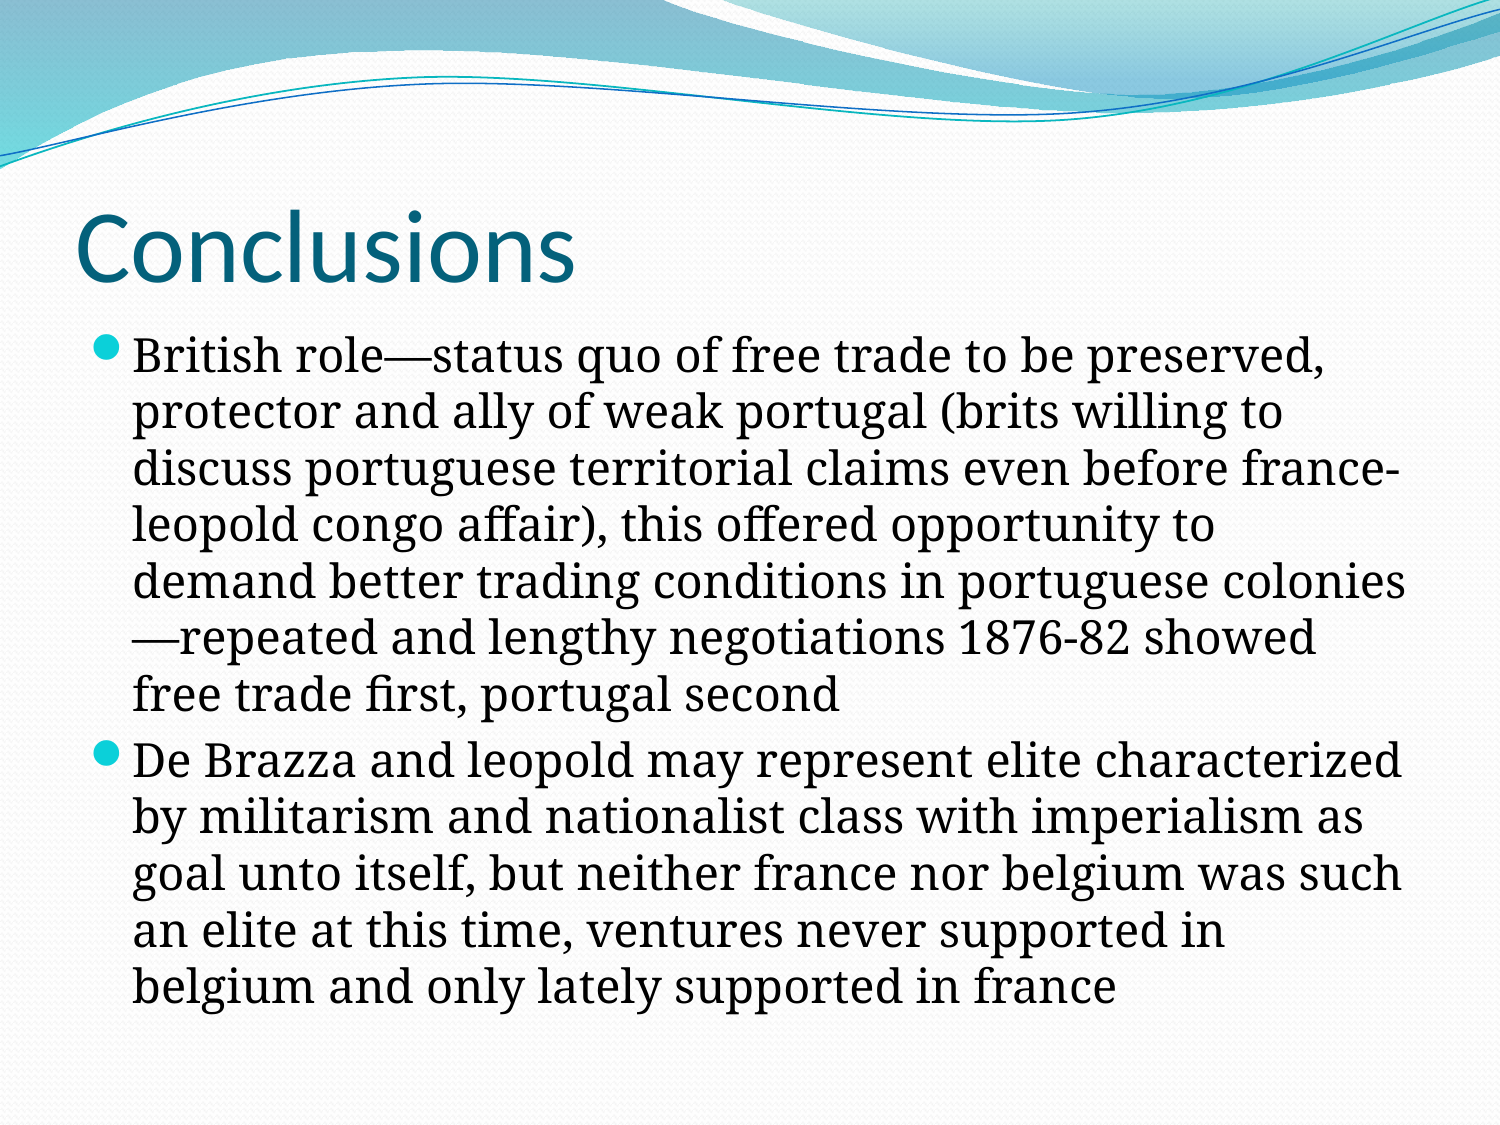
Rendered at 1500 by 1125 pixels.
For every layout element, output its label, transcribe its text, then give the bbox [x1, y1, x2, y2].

title Conclusions [75, 115, 1425, 303]
list British role—status quo of free trade to be preserved, protector and ally of weak portugal (brits willing to discuss portuguese territorial claims even before france-leopold congo affair), this offered opportunity to demand better trading conditions in portuguese colonies—repeated and lengthy negotiations 1876-82 showed free trade first, portugal second De Brazza and leopold may represent elite characterized by militarism and nationalist class with imperialism as goal unto itself, but neither france nor belgium was such an elite at this time, ventures never supported in belgium and only lately supported in france [75, 317, 1425, 1038]
